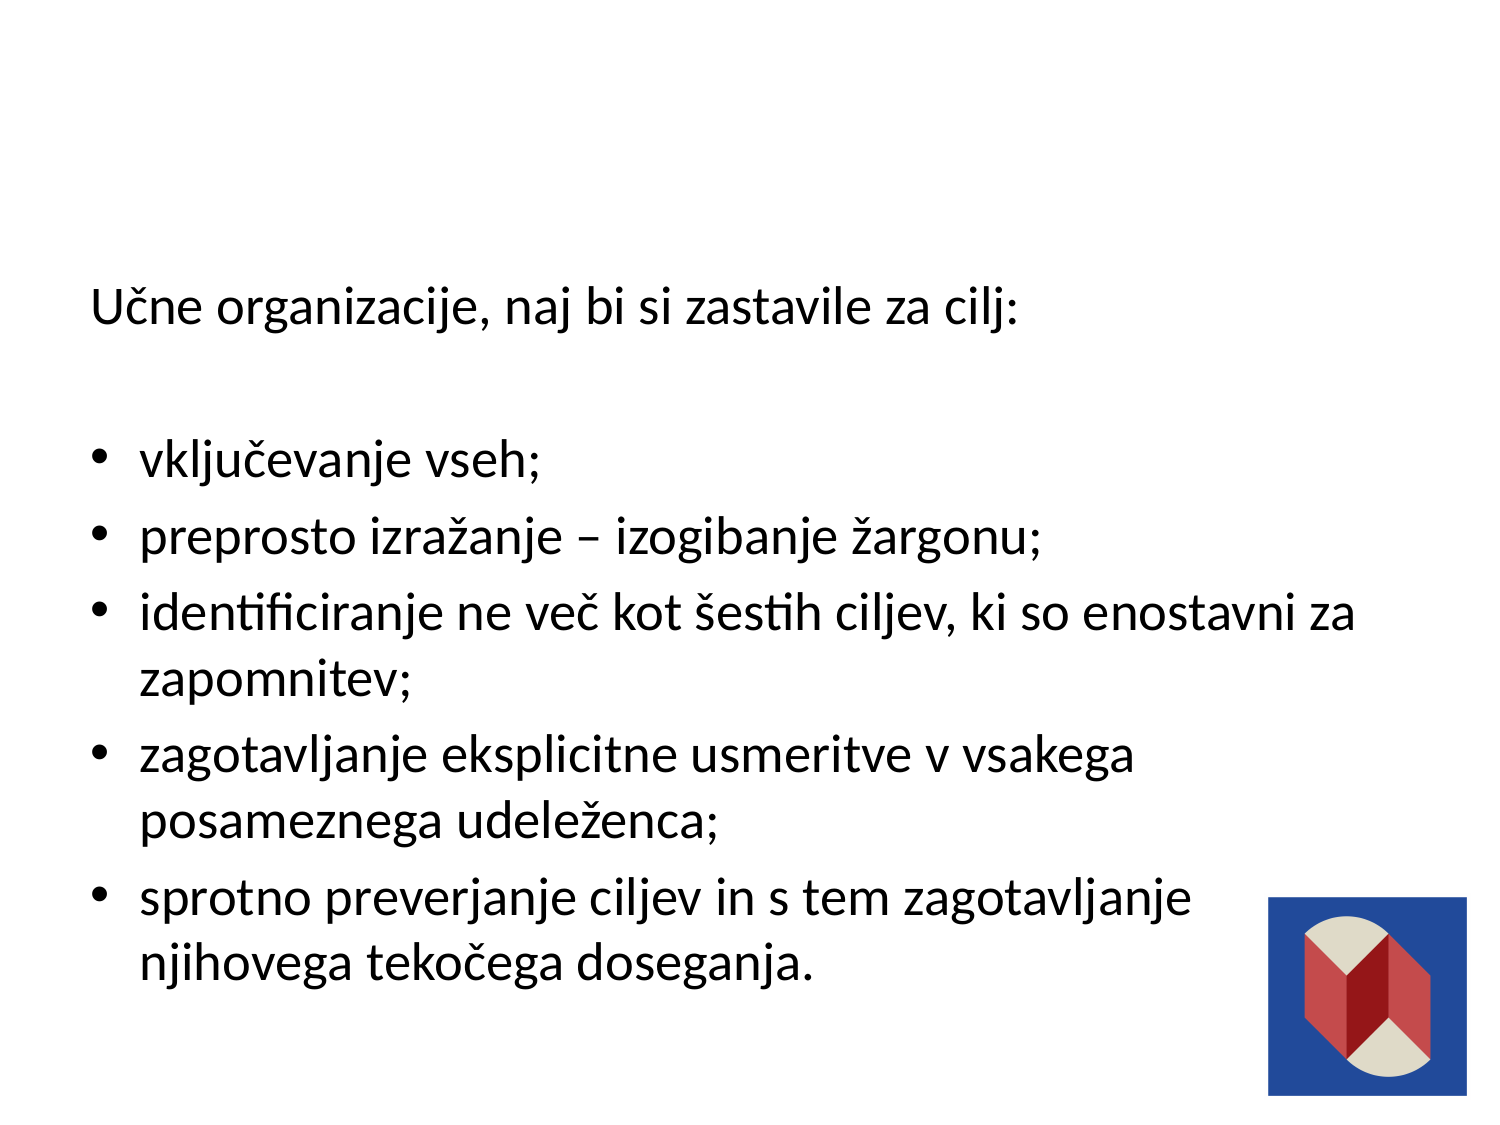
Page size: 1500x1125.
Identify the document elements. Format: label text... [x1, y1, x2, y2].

picture [1264, 892, 1471, 1100]
list Učne organizacije, naj bi si zastavile za cilj: vključevanje vseh; preprosto izražanje – izogibanje žargonu; identificiranje ne več kot šestih ciljev, ki so enostavni za zapomnitev; zagotavljanje eksplicitne usmeritve v vsakega posameznega udeleženca; sprotno preverjanje ciljev in s tem zagotavljanje njihovega tekočega doseganja. [75, 262, 1425, 1005]
